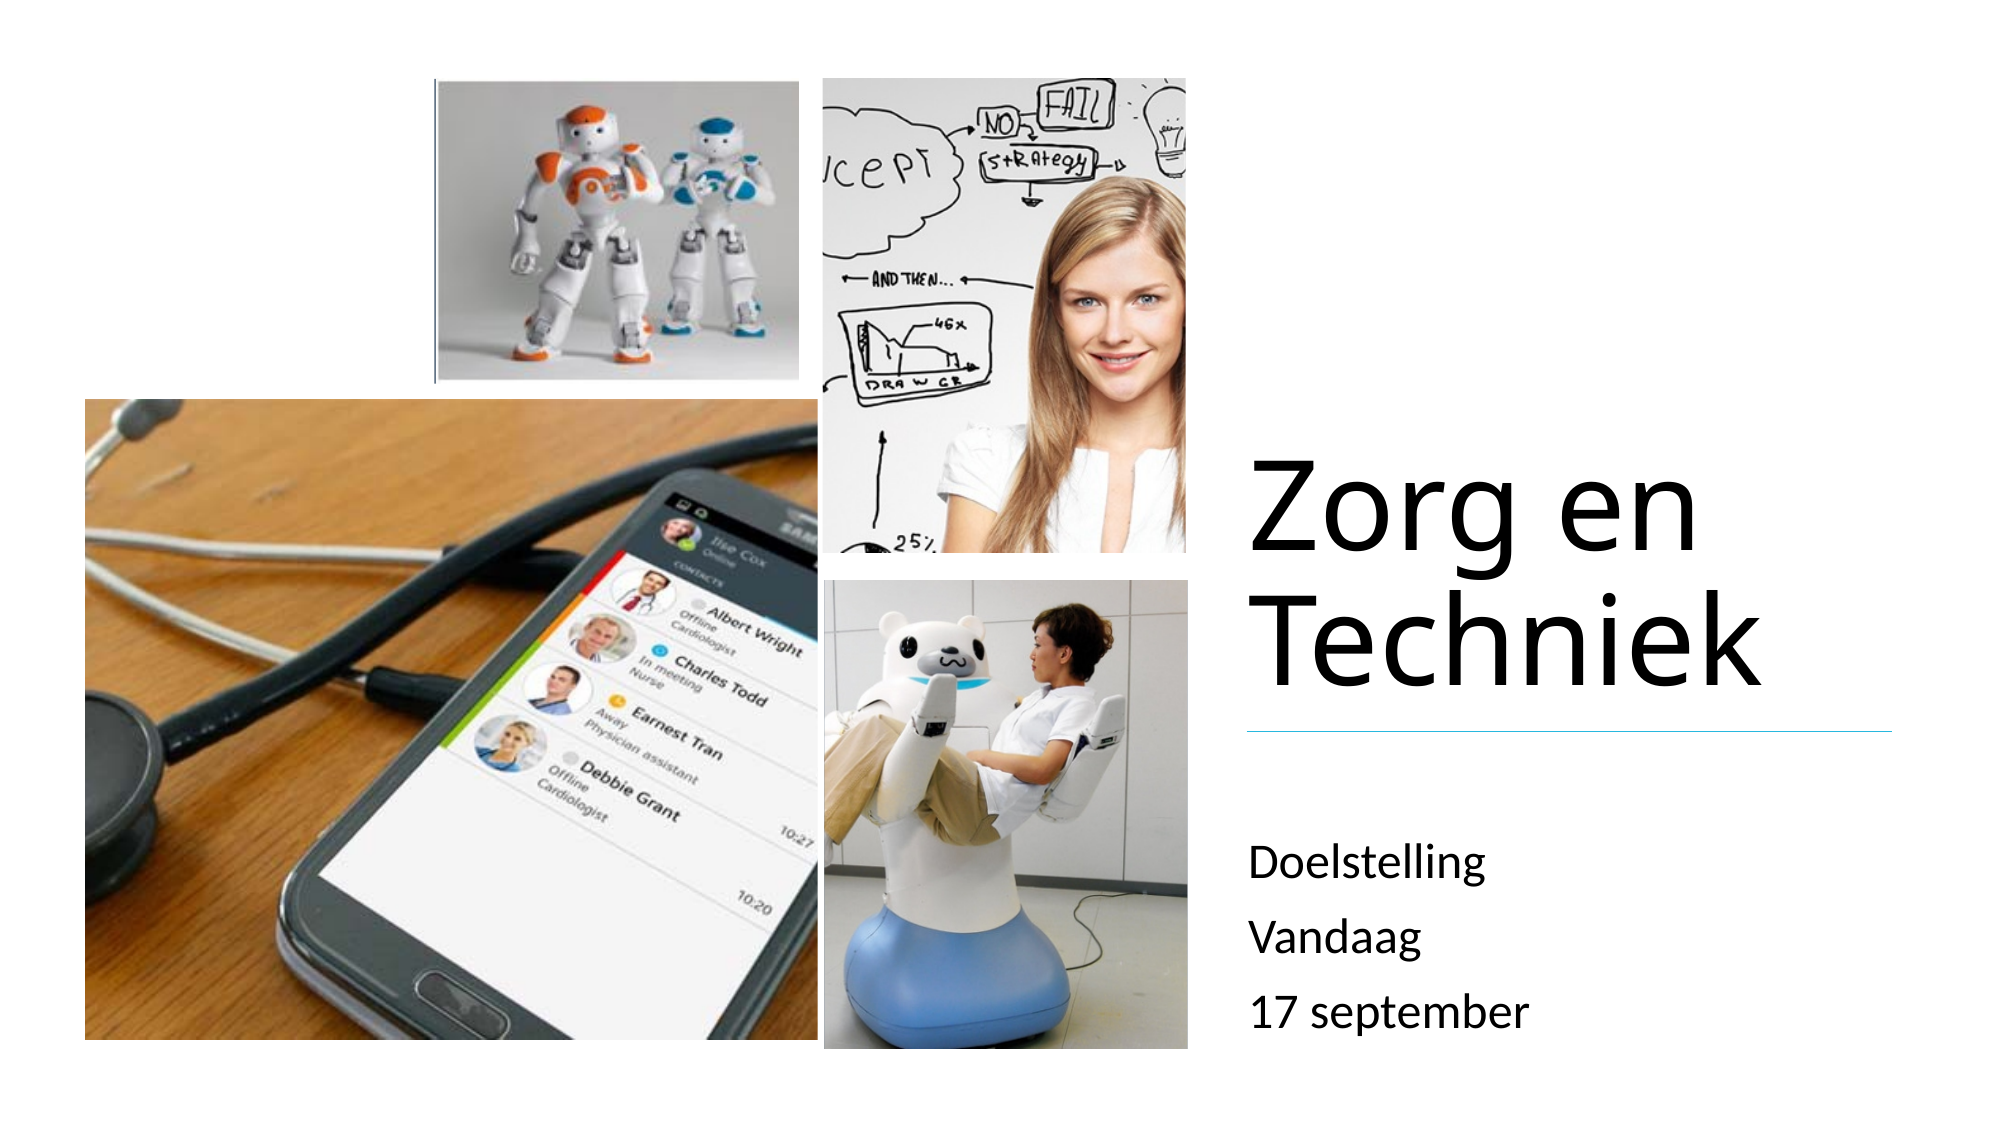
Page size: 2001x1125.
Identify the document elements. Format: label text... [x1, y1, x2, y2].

title Zorg en Techniek [1233, 78, 1923, 720]
picture [824, 580, 1188, 1049]
subtitle Doelstelling Vandaag 17 september [1233, 746, 1923, 1050]
picture [85, 399, 818, 1040]
picture [435, 78, 799, 384]
picture [822, 78, 1186, 553]
